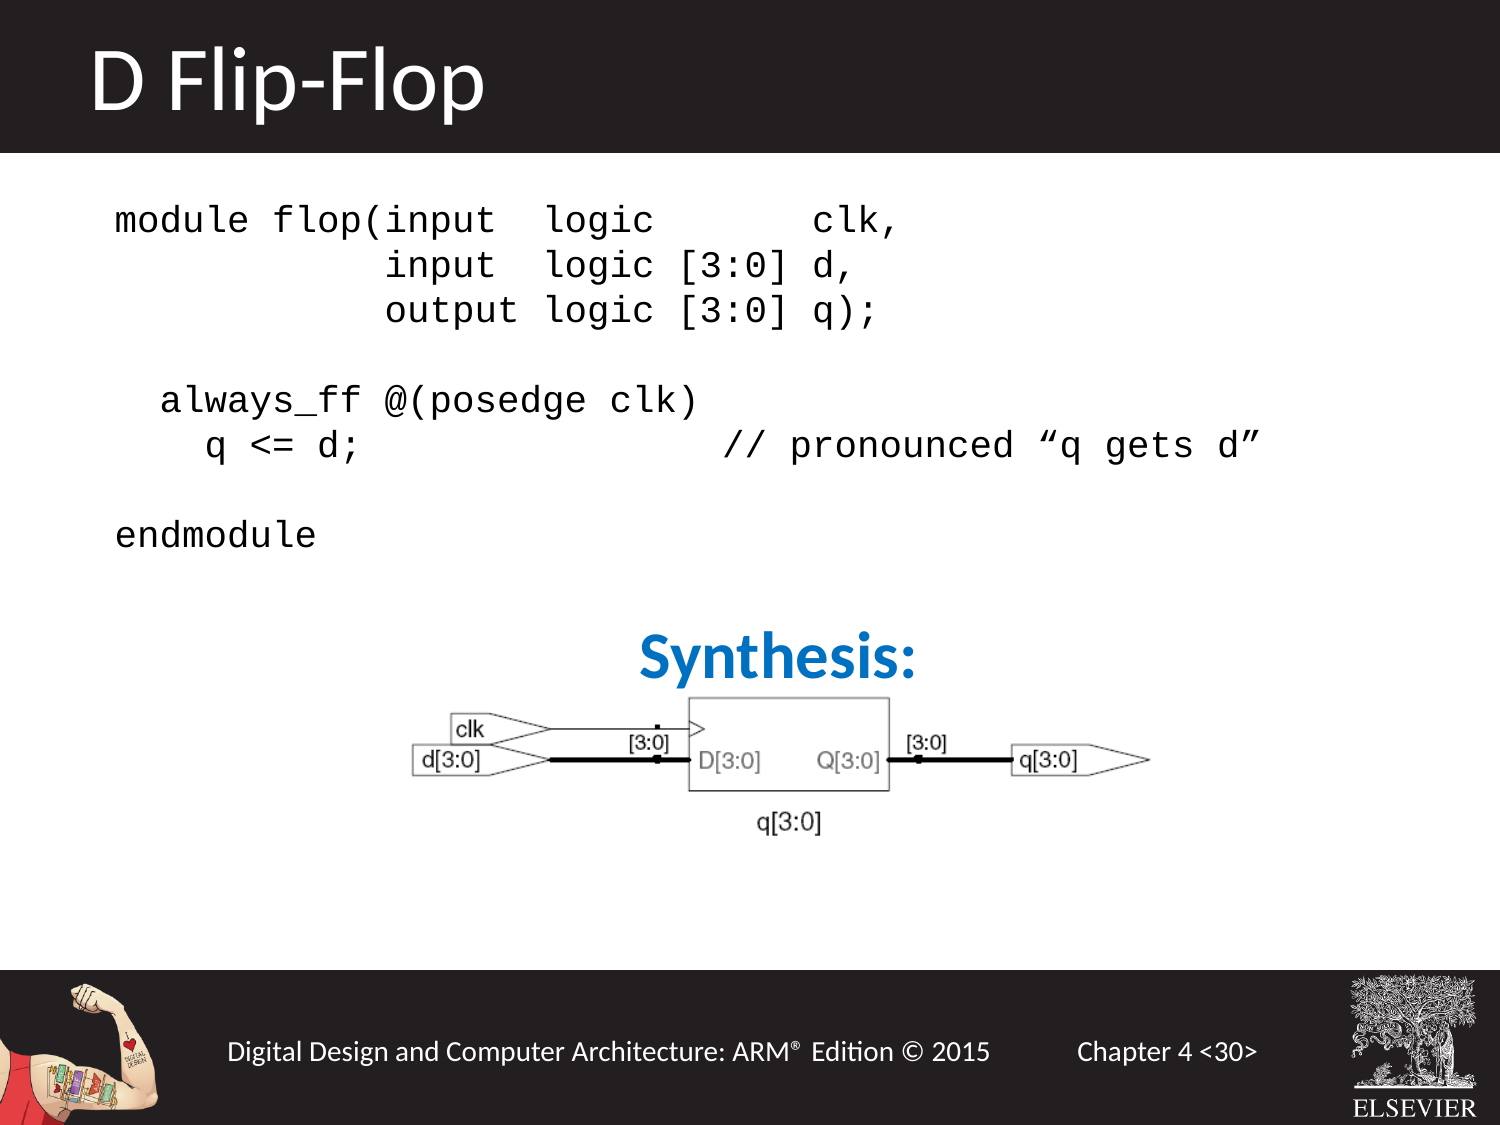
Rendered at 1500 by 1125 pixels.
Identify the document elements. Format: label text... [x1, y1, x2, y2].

picture [374, 683, 1165, 856]
picture [1350, 974, 1477, 1117]
picture [0, 979, 163, 1125]
text_box D Flip-Flop [75, 11, 1375, 136]
text_box Synthesis: [624, 604, 975, 682]
text_box module flop(input logic clk, input logic [3:0] d, output logic [3:0] q); always_ff @(posedge clk) q <= d; // pronounced “q gets d” endmodule [99, 187, 1388, 698]
